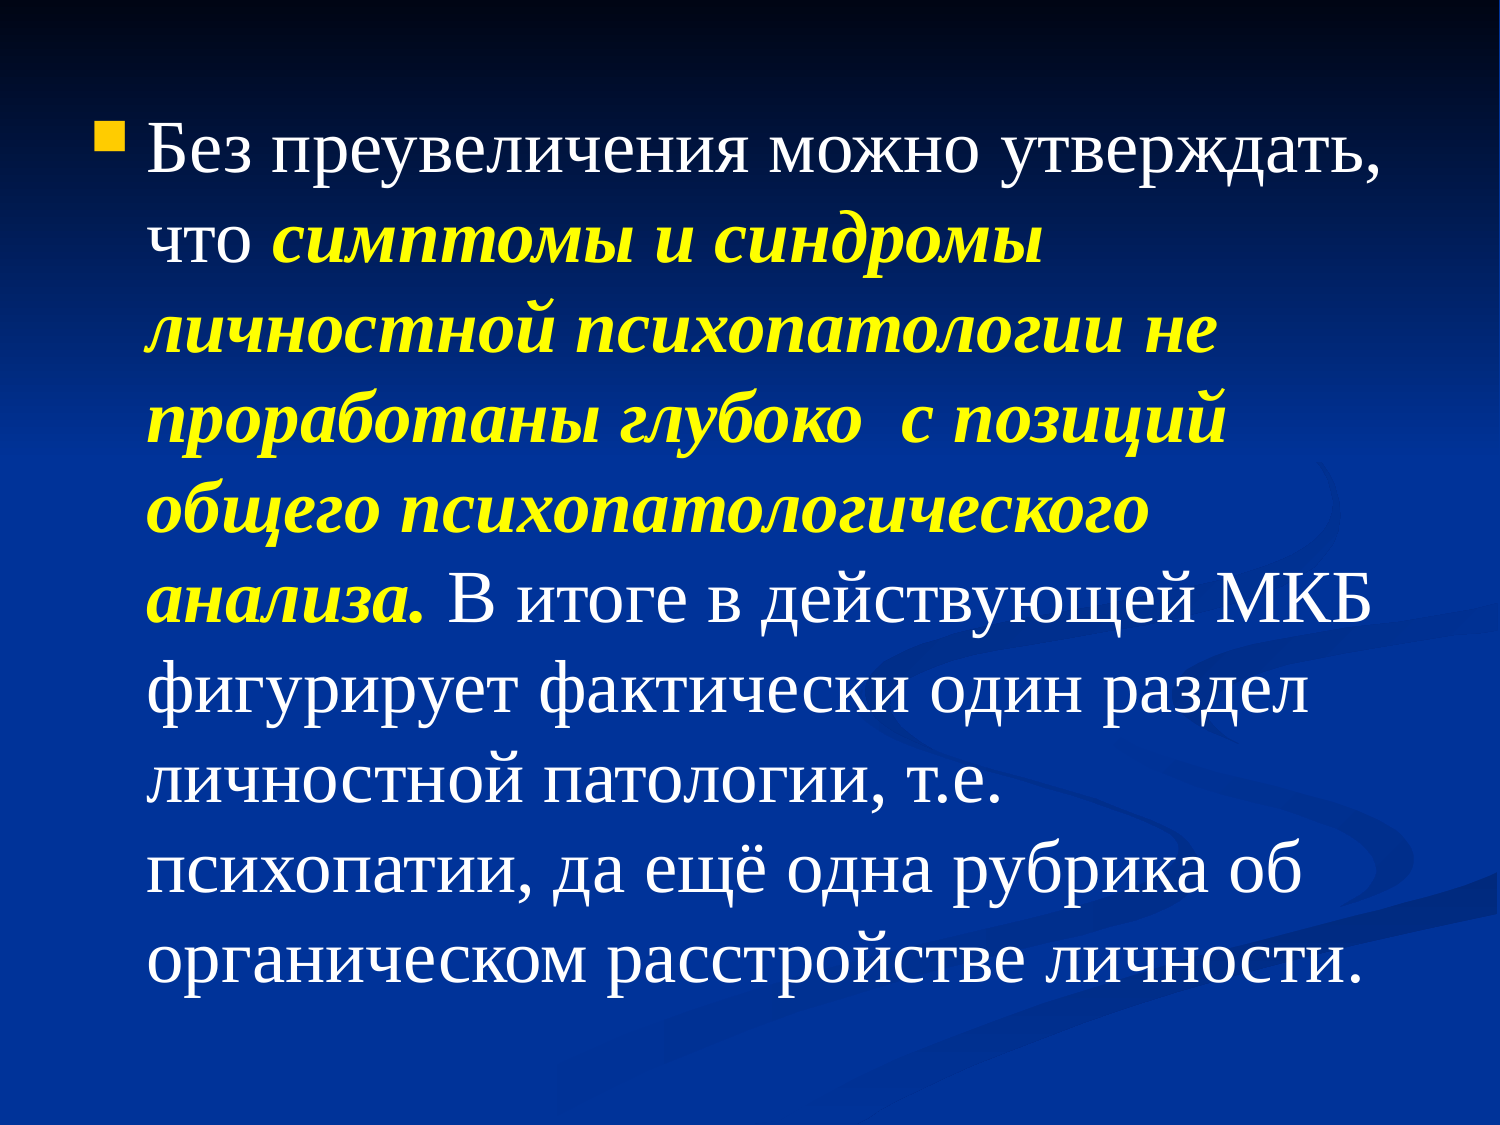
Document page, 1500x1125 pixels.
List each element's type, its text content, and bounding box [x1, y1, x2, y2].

list Без преувеличения можно утверждать, что симптомы и синдромы личностной психопатологии не проработаны глубоко с позиций общего психопатологического анализа. В итоге в действующей МКБ фигурирует фактически один раздел личностной патологии, т.е. психопатии, да ещё одна рубрика об органическом расстройстве личности. [74, 89, 1426, 1006]
